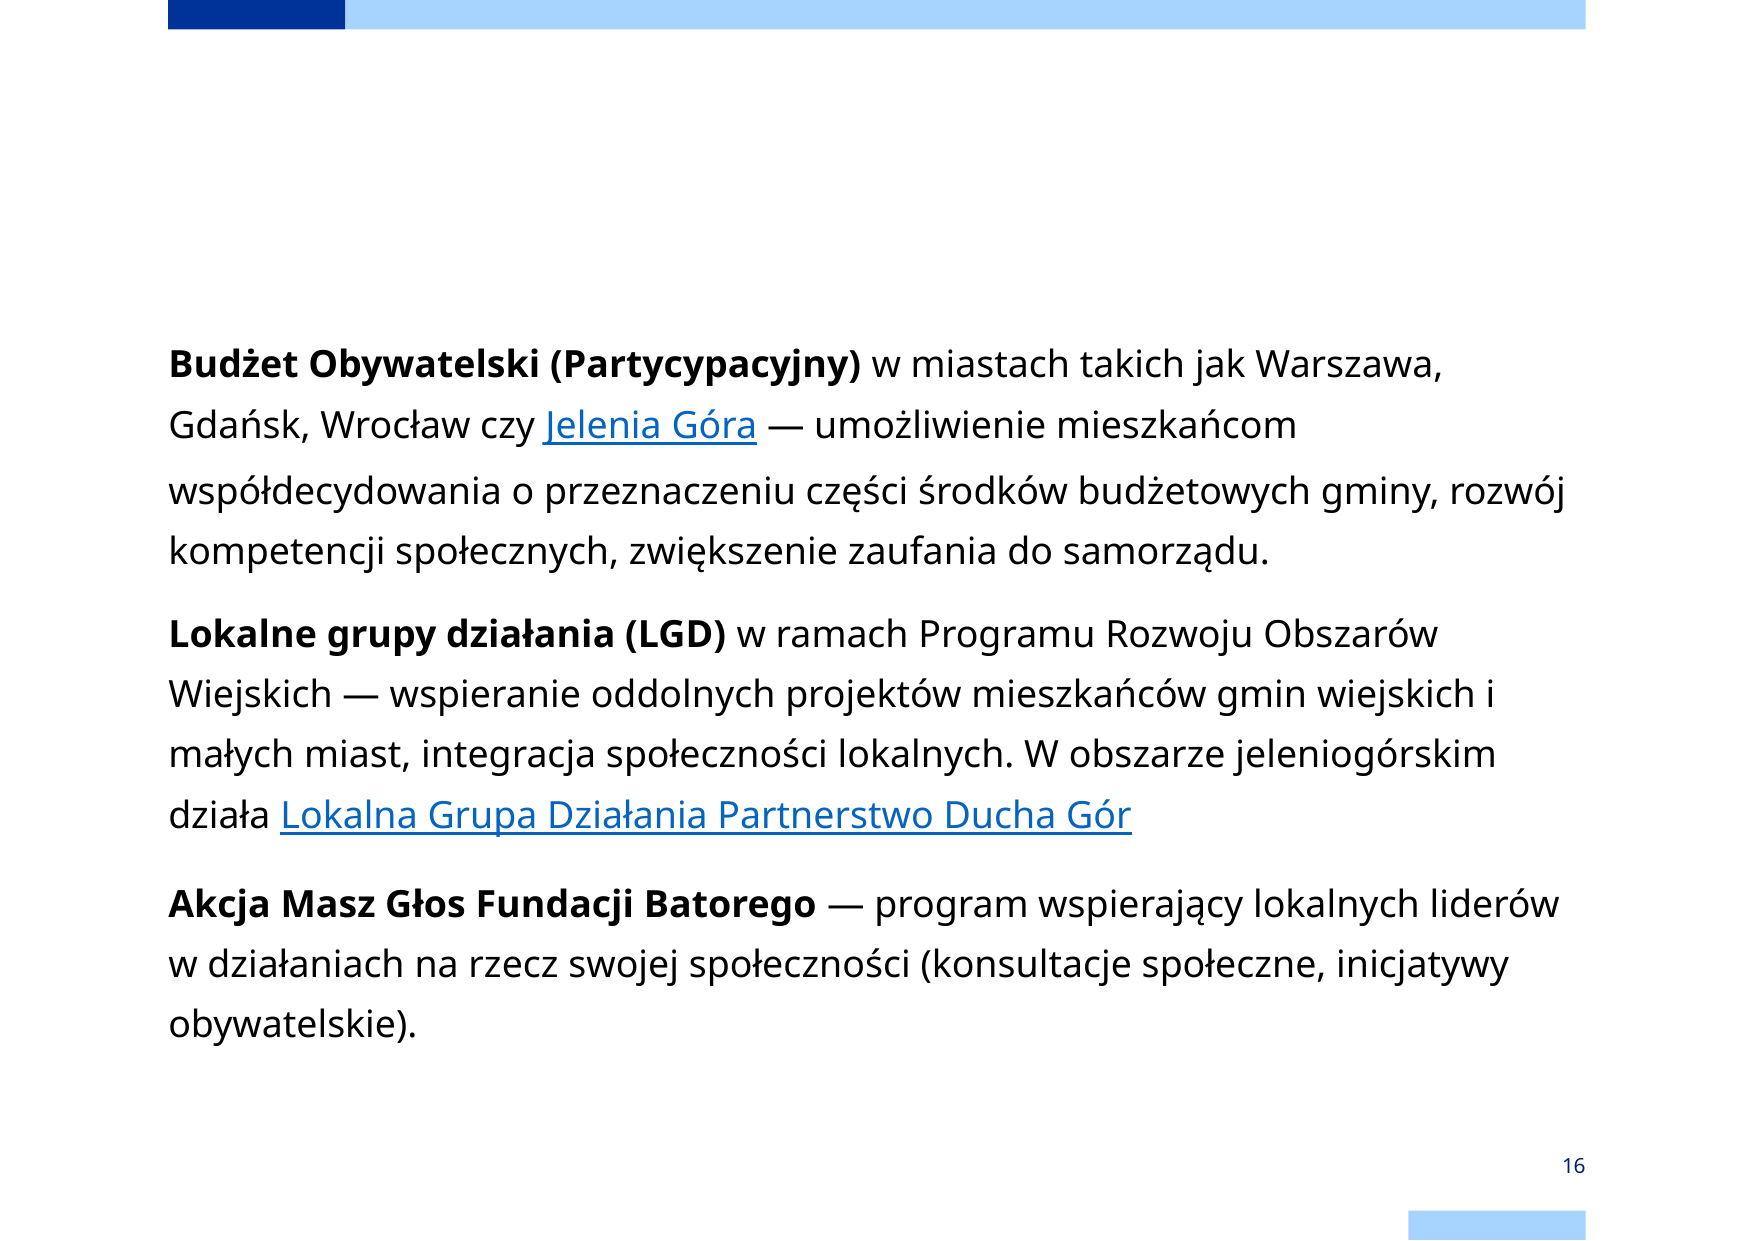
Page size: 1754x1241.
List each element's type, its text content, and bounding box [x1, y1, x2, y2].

list Budżet Obywatelski (Partycypacyjny) w miastach takich jak Warszawa, Gdańsk, Wrocław czy Jelenia Góra — umożliwienie mieszkańcom współdecydowania o przeznaczeniu części środków budżetowych gminy, rozwój kompetencji społecznych, zwiększenie zaufania do samorządu. Lokalne grupy działania (LGD) w ramach Programu Rozwoju Obszarów Wiejskich — wspieranie oddolnych projektów mieszkańców gmin wiejskich i małych miast, integracja społeczności lokalnych. W obszarze jeleniogórskim działa Lokalna Grupa Działania Partnerstwo Ducha Gór Akcja Masz Głos Fundacji Batorego — program wspierający lokalnych liderów w działaniach na rzecz swojej społeczności (konsultacje społeczne, inicjatywy obywatelskie). [168, 324, 1586, 1093]
slide_number ‹#› [1408, 1151, 1586, 1182]
